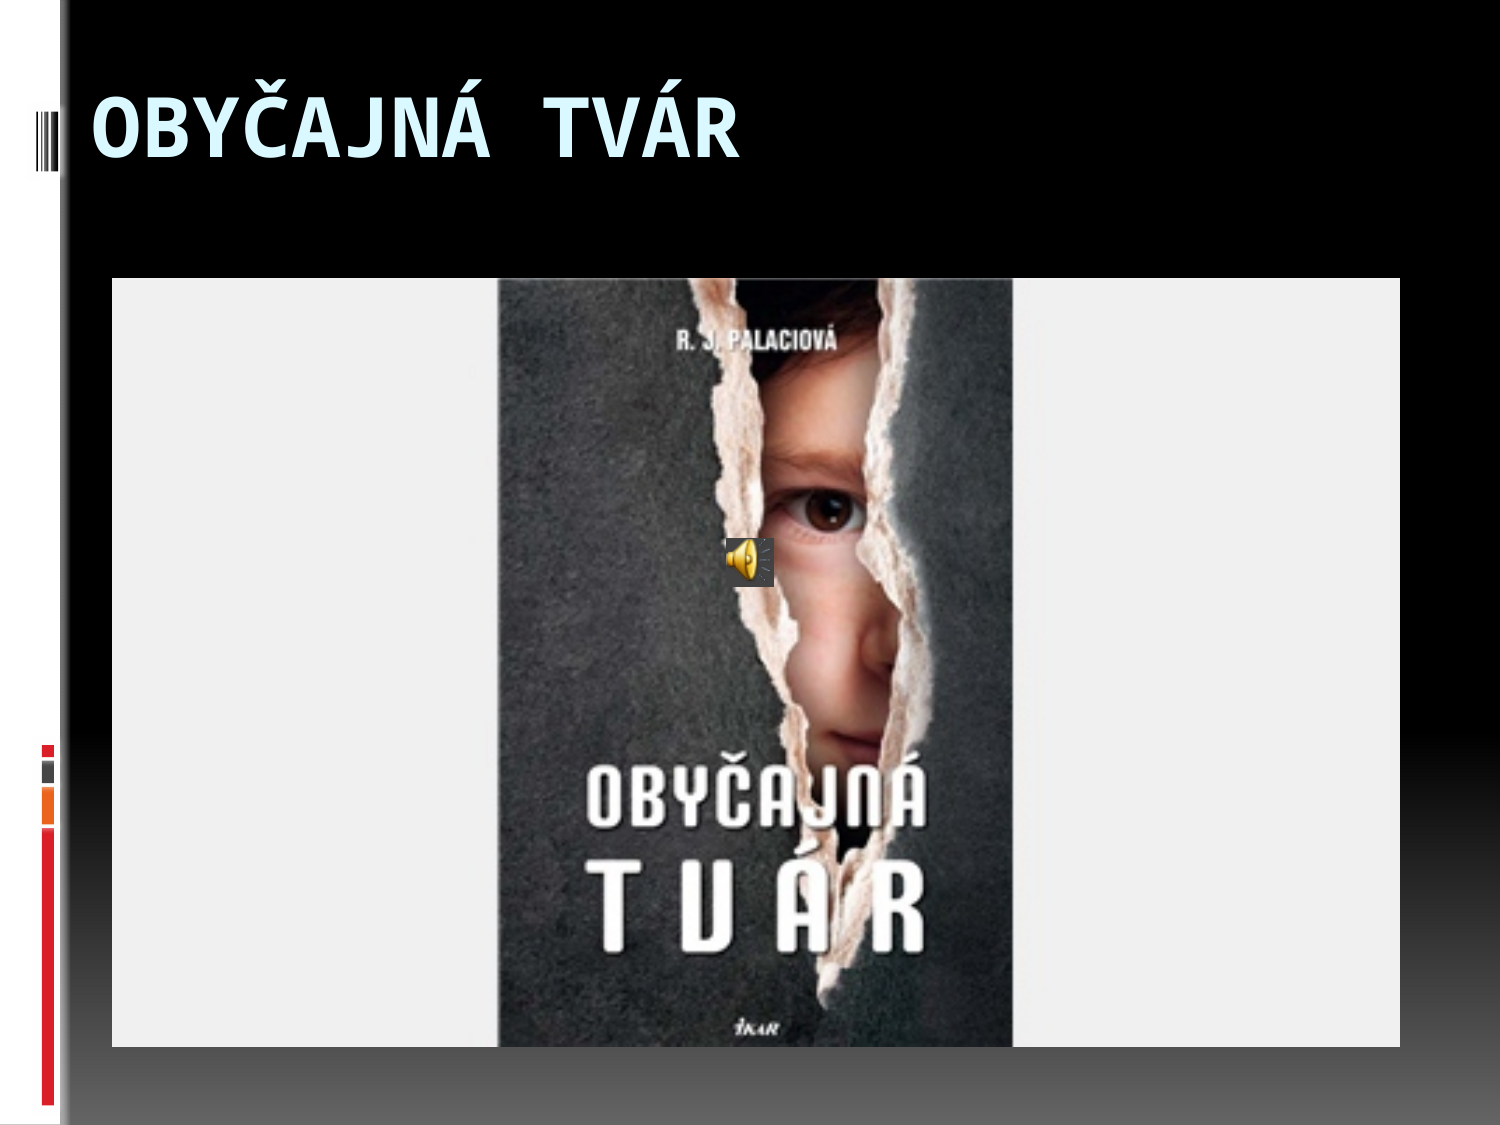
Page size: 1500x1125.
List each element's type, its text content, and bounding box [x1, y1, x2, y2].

picture [111, 278, 1401, 1048]
title OBYČAJNÁ TVÁR [76, 66, 1352, 308]
